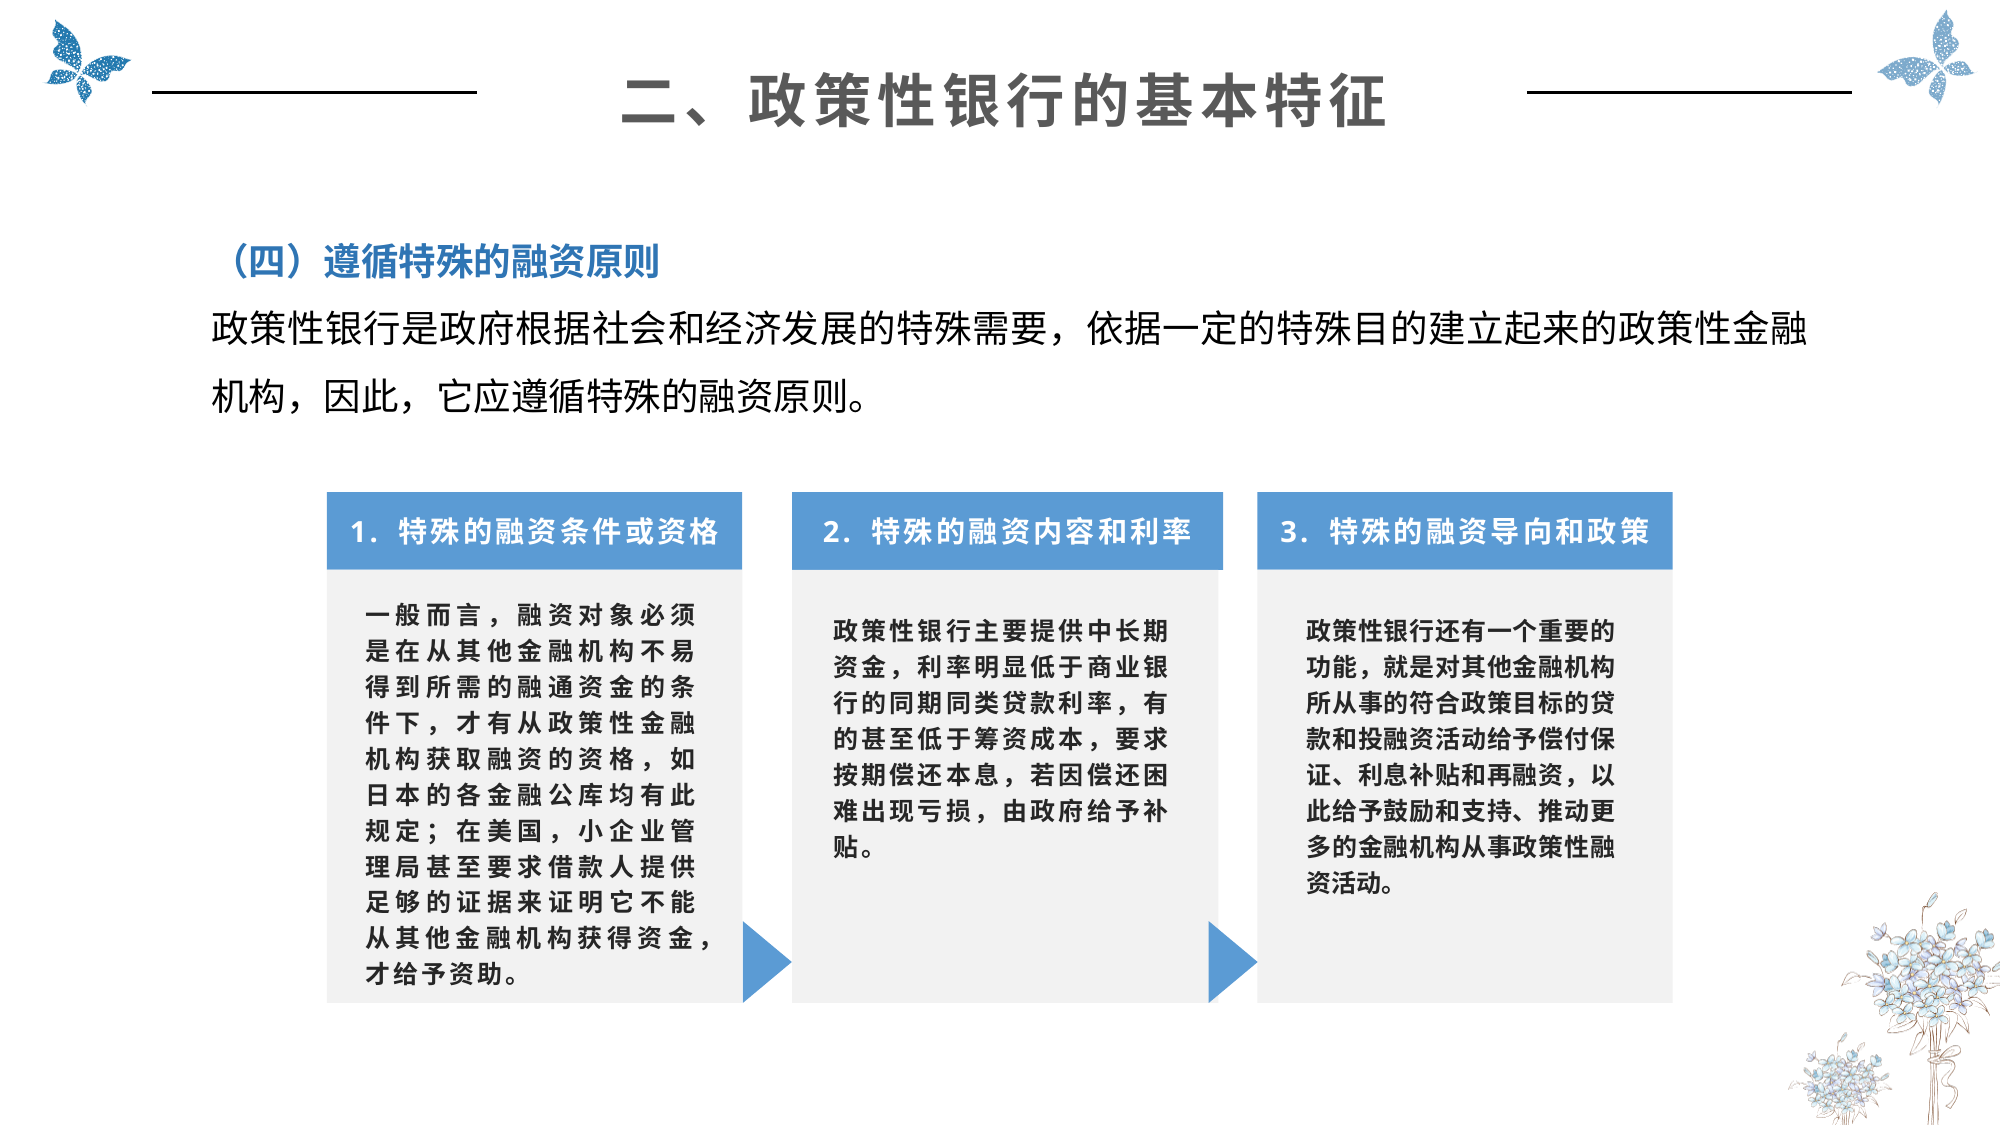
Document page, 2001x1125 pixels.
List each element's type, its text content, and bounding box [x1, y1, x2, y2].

text_box 政策性银行主要提供中长期资金，利率明显低于商业银行的同期同类贷款利率，有的甚至低于筹资成本，要求按期偿还本息，若因偿还困难出现亏损，由政府给予补贴。 [818, 602, 1187, 952]
text_box 政策性银行还有一个重要的功能，就是对其他金融机构所从事的符合政策目标的贷款和投融资活动给予偿付保证、利息补贴和再融资，以此给予鼓励和支持、推动更多的金融机构从事政策性融资活动。 [1291, 602, 1631, 952]
text_box 2. 特殊的融资内容和利率 [791, 491, 1224, 571]
text_box [1207, 918, 1260, 1006]
text_box [791, 569, 1220, 1004]
text_box （四）遵循特殊的融资原则 政策性银行是政府根据社会和经济发展的特殊需要，依据一定的特殊目的建立起来的政策性金融机构，因此，它应遵循特殊的融资原则。 [196, 208, 1824, 426]
text_box [741, 918, 794, 1006]
text_box 3. 特殊的融资导向和政策 [1256, 491, 1674, 569]
text_box [326, 569, 743, 1004]
picture [1788, 892, 2000, 1125]
text_box 一般而言，融资对象必须是在从其他金融机构不易得到所需的融通资金的条件下，才有从政策性金融机构获取融资的资格，如日本的各金融公库均有此规定；在美国，小企业管理局甚至要求借款人提供足够的证据来证明它不能从其他金融机构获得资金，才给予资助。 [350, 586, 714, 936]
text_box 1. 特殊的融资条件或资格 [326, 491, 743, 569]
text_box [1256, 569, 1674, 1004]
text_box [151, 55, 1852, 142]
